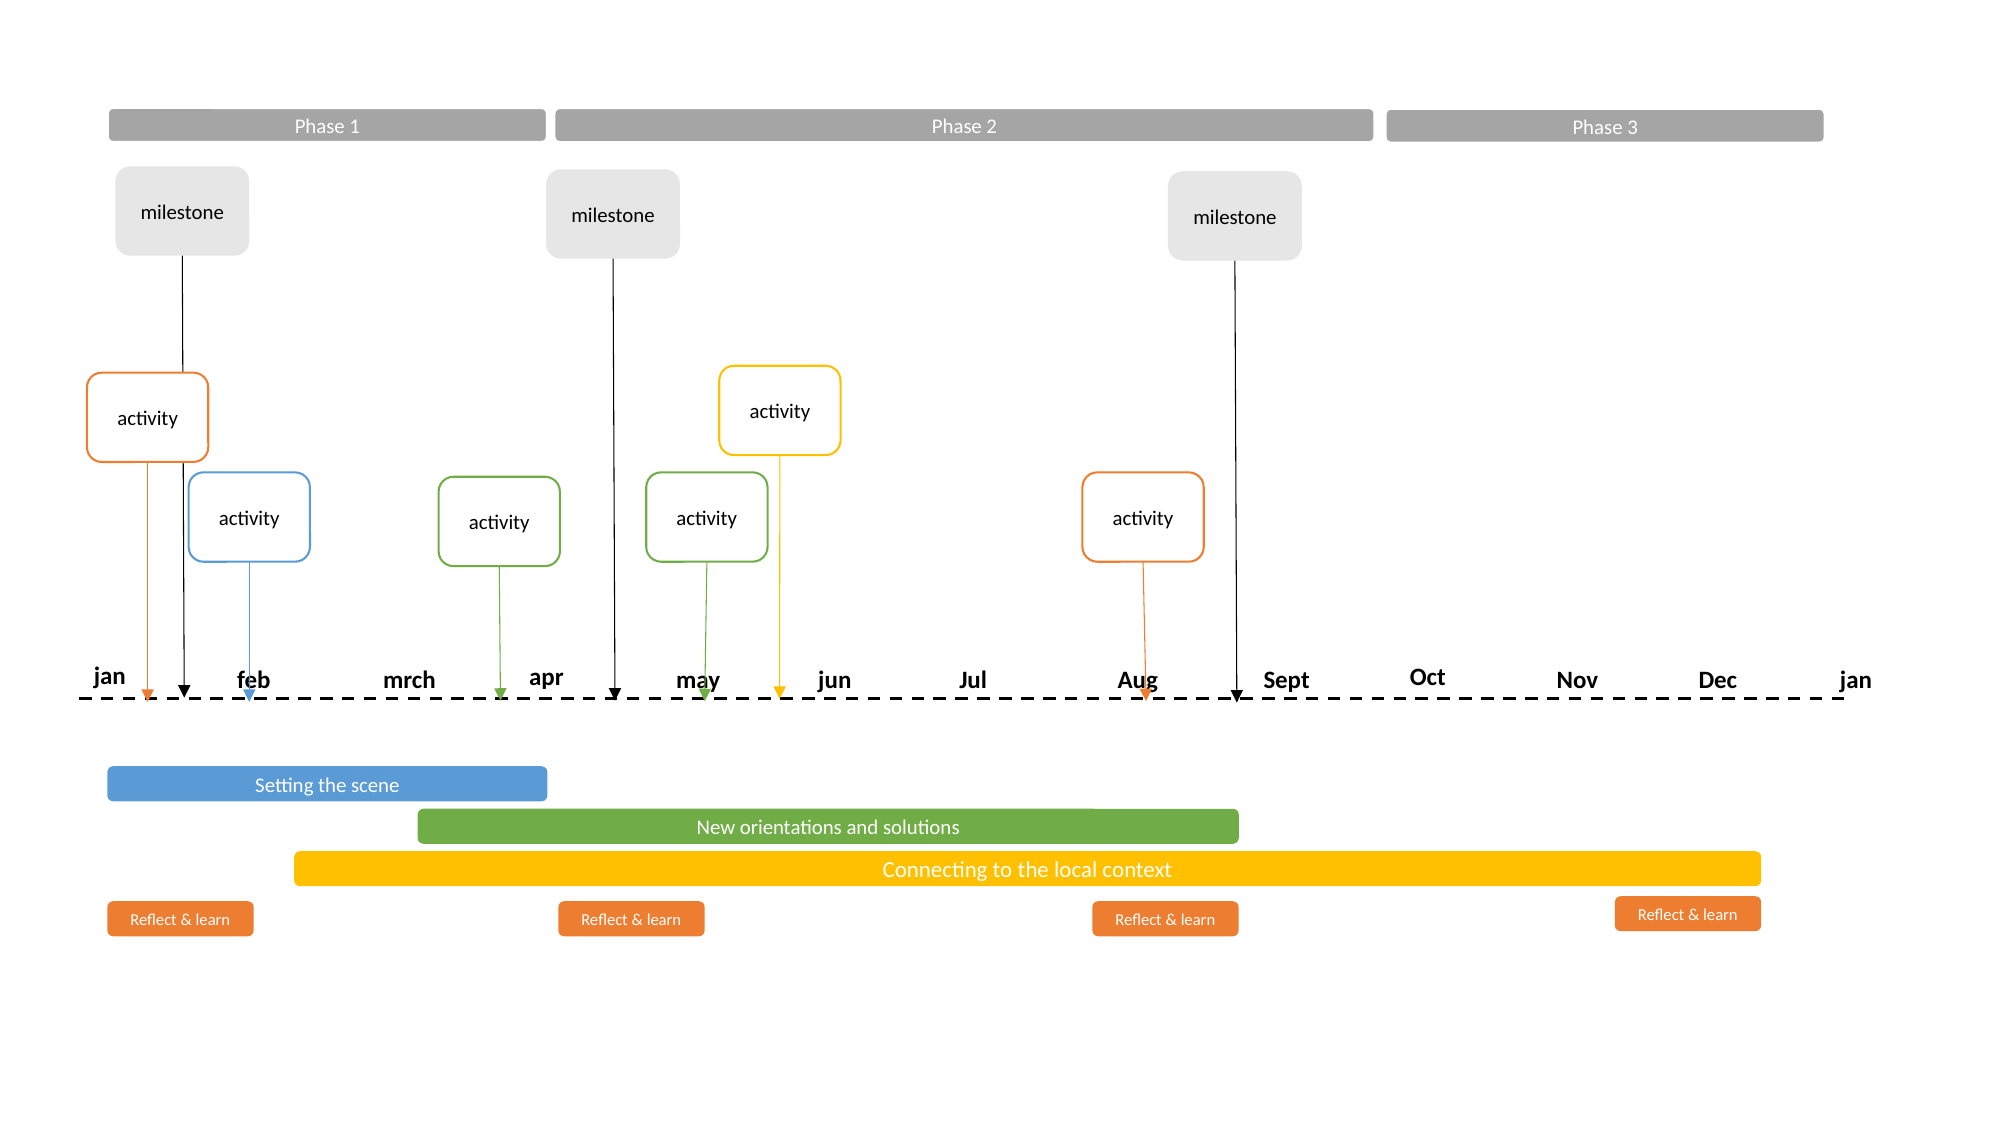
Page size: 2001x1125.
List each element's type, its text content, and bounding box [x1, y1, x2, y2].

text_box Jul [944, 656, 1032, 698]
text_box Reflect & learn [1613, 895, 1763, 933]
text_box Aug [1102, 656, 1142, 698]
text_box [546, 169, 680, 701]
text_box may [680, 656, 704, 698]
text_box Setting the scene [106, 765, 549, 803]
text_box Phase 3 [1383, 106, 1827, 145]
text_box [115, 166, 250, 698]
text_box Phase 1 [105, 105, 550, 145]
text_box jan [79, 651, 115, 697]
text_box apr [514, 653, 546, 698]
text_box activity [1081, 471, 1167, 563]
text_box Reflect & learn [557, 900, 706, 938]
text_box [1167, 171, 1302, 703]
text_box activity [250, 471, 312, 563]
text_box Reflect & learn [1091, 900, 1240, 938]
text_box mrch [368, 656, 455, 698]
text_box activity [718, 364, 842, 457]
text_box feb [250, 656, 309, 698]
text_box Aug [1147, 656, 1167, 698]
text_box activity [680, 471, 769, 563]
text_box Reflect & learn [106, 900, 255, 938]
text_box Sept [1302, 656, 1336, 698]
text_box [1142, 561, 1147, 702]
text_box jan [1825, 656, 1912, 702]
text_box jun [803, 656, 890, 698]
text_box New orientations and solutions [417, 808, 1239, 844]
text_box activity [85, 371, 115, 464]
text_box may [707, 656, 748, 698]
text_box Oct [1394, 653, 1482, 698]
text_box Dec [1683, 656, 1771, 698]
text_box Nov [1541, 656, 1629, 698]
text_box Phase 2 [552, 105, 1377, 145]
text_box Connecting to the local context [294, 851, 1762, 887]
text_box activity [437, 475, 546, 568]
